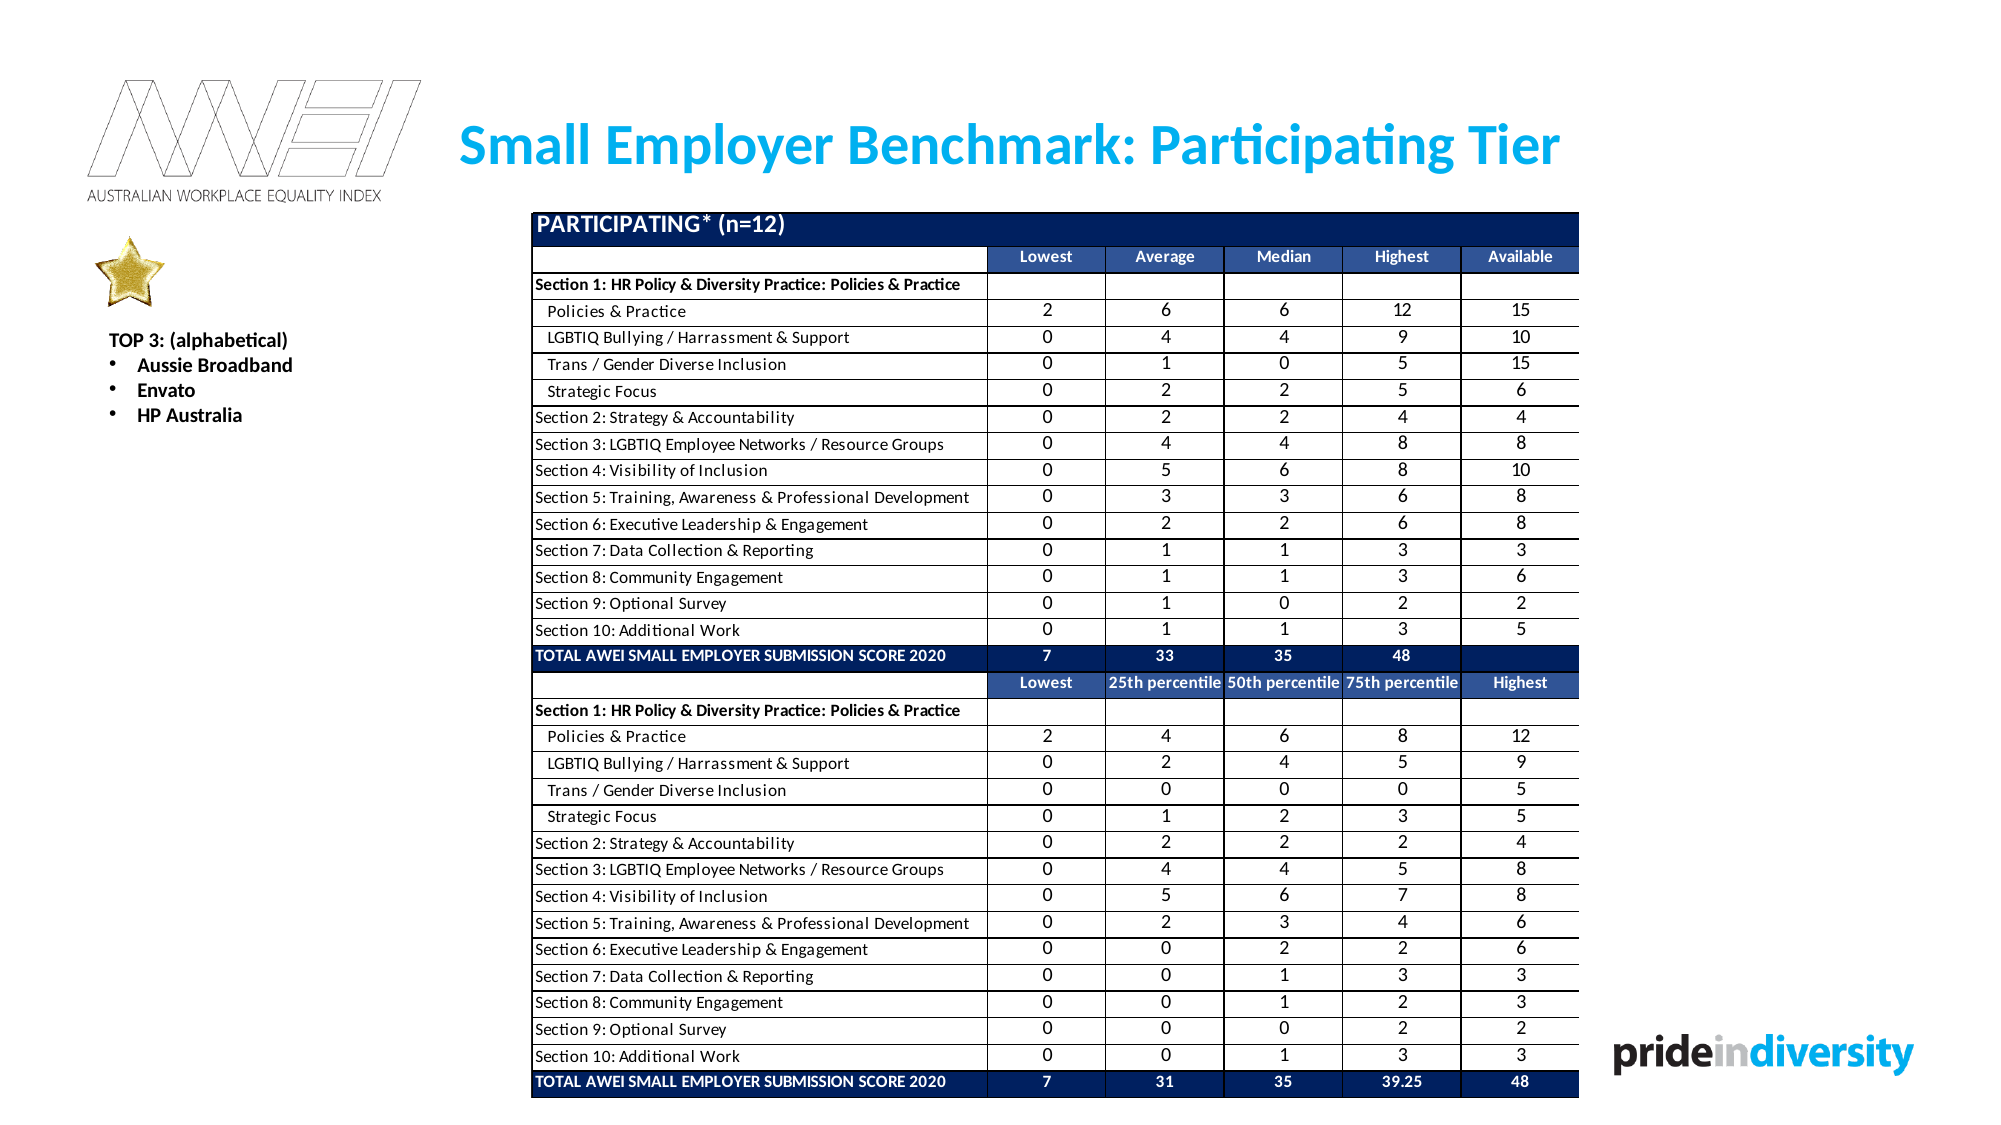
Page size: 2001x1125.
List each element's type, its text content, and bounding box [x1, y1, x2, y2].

picture [1758, 1050, 1765, 1061]
picture [1900, 1049, 1914, 1076]
picture [1614, 1034, 1914, 1076]
title Small Employer Benchmark: Participating Tier [444, 47, 1914, 235]
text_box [94, 235, 388, 436]
picture [531, 212, 1581, 1099]
picture [86, 78, 422, 204]
